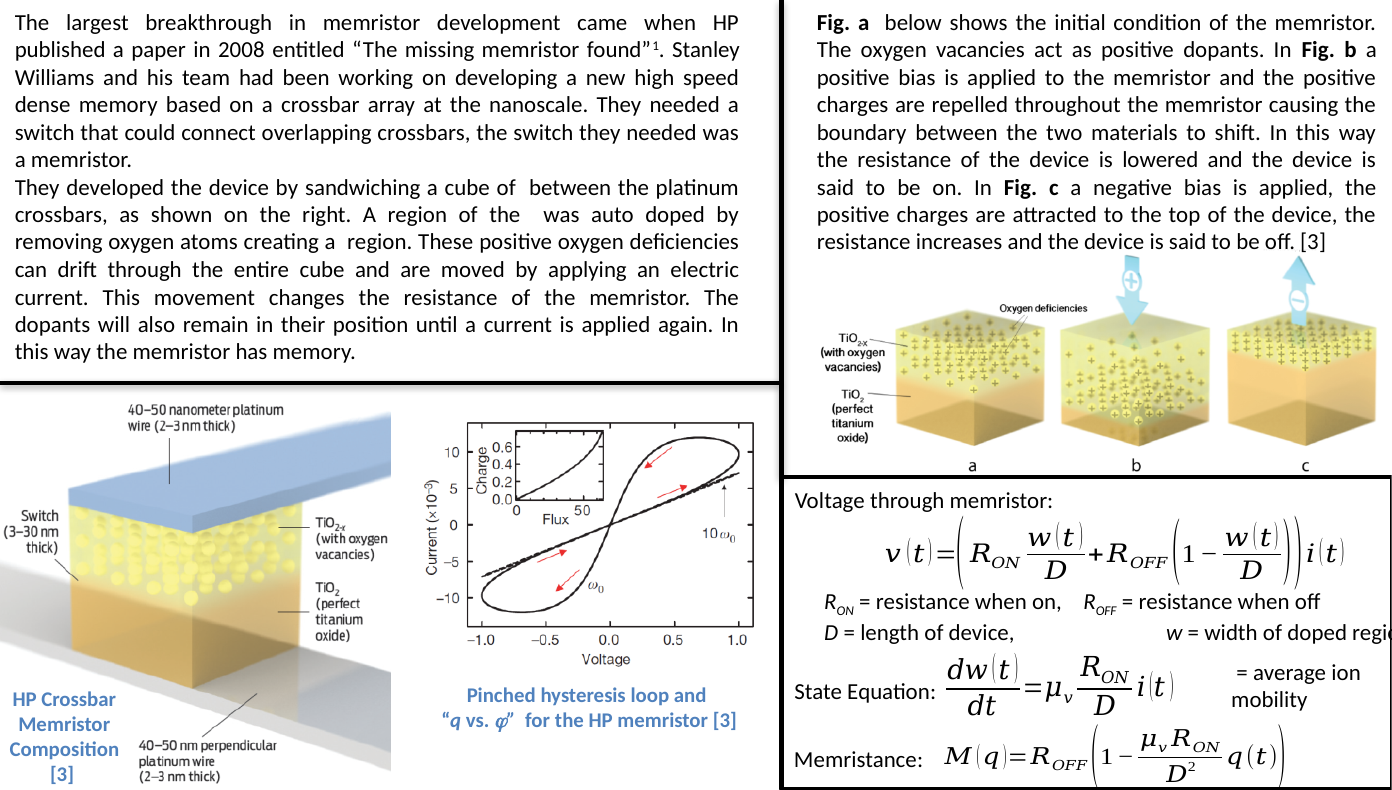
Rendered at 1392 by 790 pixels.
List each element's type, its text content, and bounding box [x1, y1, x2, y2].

text_box [779, 475, 1392, 790]
text_box Memristance: [779, 737, 939, 780]
picture [813, 249, 1381, 478]
picture [419, 415, 760, 670]
text_box Fig. a below shows the initial condition of the memristor. The oxygen vacancies act as positive dopants. In Fig. b a positive bias is applied to the memristor and the positive charges are repelled throughout the memristor causing the boundary between the two materials to shift. In this way the resistance of the device is lowered and the device is said to be on. In Fig. c a negative bias is applied, the positive charges are attracted to the top of the device, the resistance increases and the device is said to be off. [3] [802, 0, 1392, 262]
text_box Pinched hysteresis loop and “q vs. ” for the HP memristor [3] [419, 677, 759, 739]
text_box State Equation: [779, 669, 952, 712]
picture [0, 388, 391, 790]
text_box Voltage through memristor: [780, 477, 1070, 520]
text_box RON = resistance when on, ROFF = resistance when off D = length of device, w = width of doped region [809, 579, 1392, 653]
